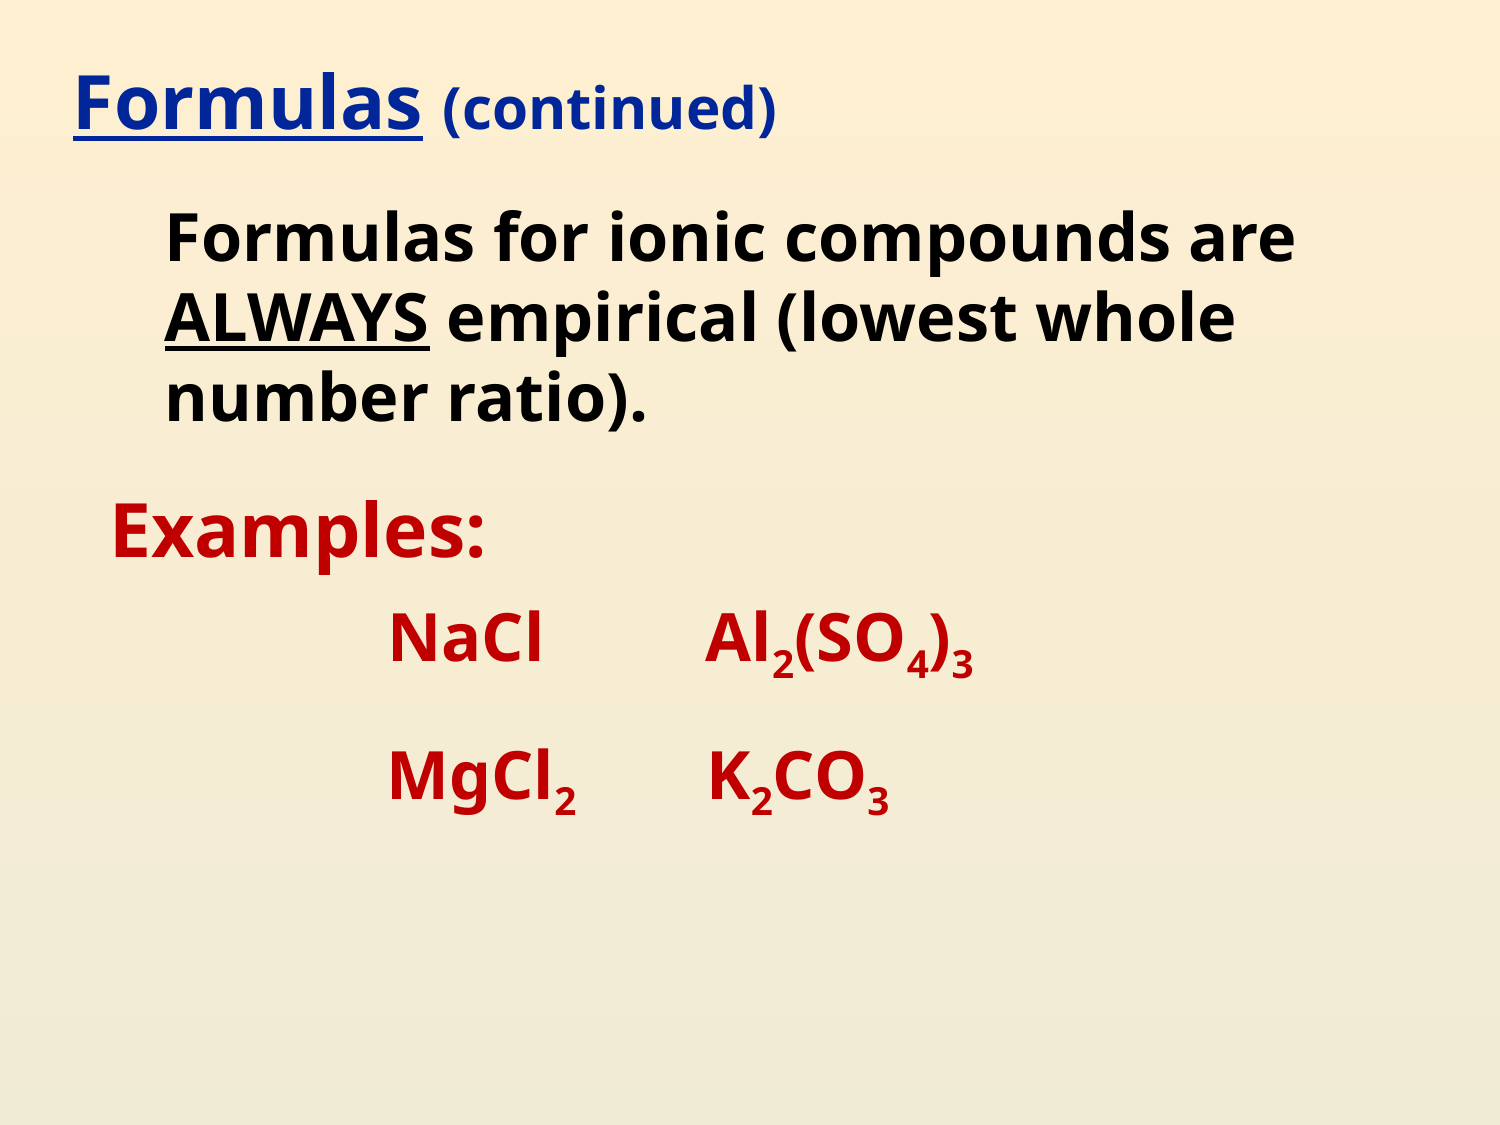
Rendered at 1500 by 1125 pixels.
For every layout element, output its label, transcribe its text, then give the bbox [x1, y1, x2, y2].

title Formulas (continued) [49, 37, 801, 163]
text_box Formulas for ionic compounds are ALWAYS empirical (lowest whole number ratio). [149, 187, 1363, 443]
text_box NaCl [372, 587, 560, 683]
text_box K2CO3 [691, 725, 905, 831]
text_box MgCl2 [371, 725, 592, 831]
text_box Al2(SO4)3 [691, 587, 989, 694]
text_box Examples: [94, 474, 502, 580]
